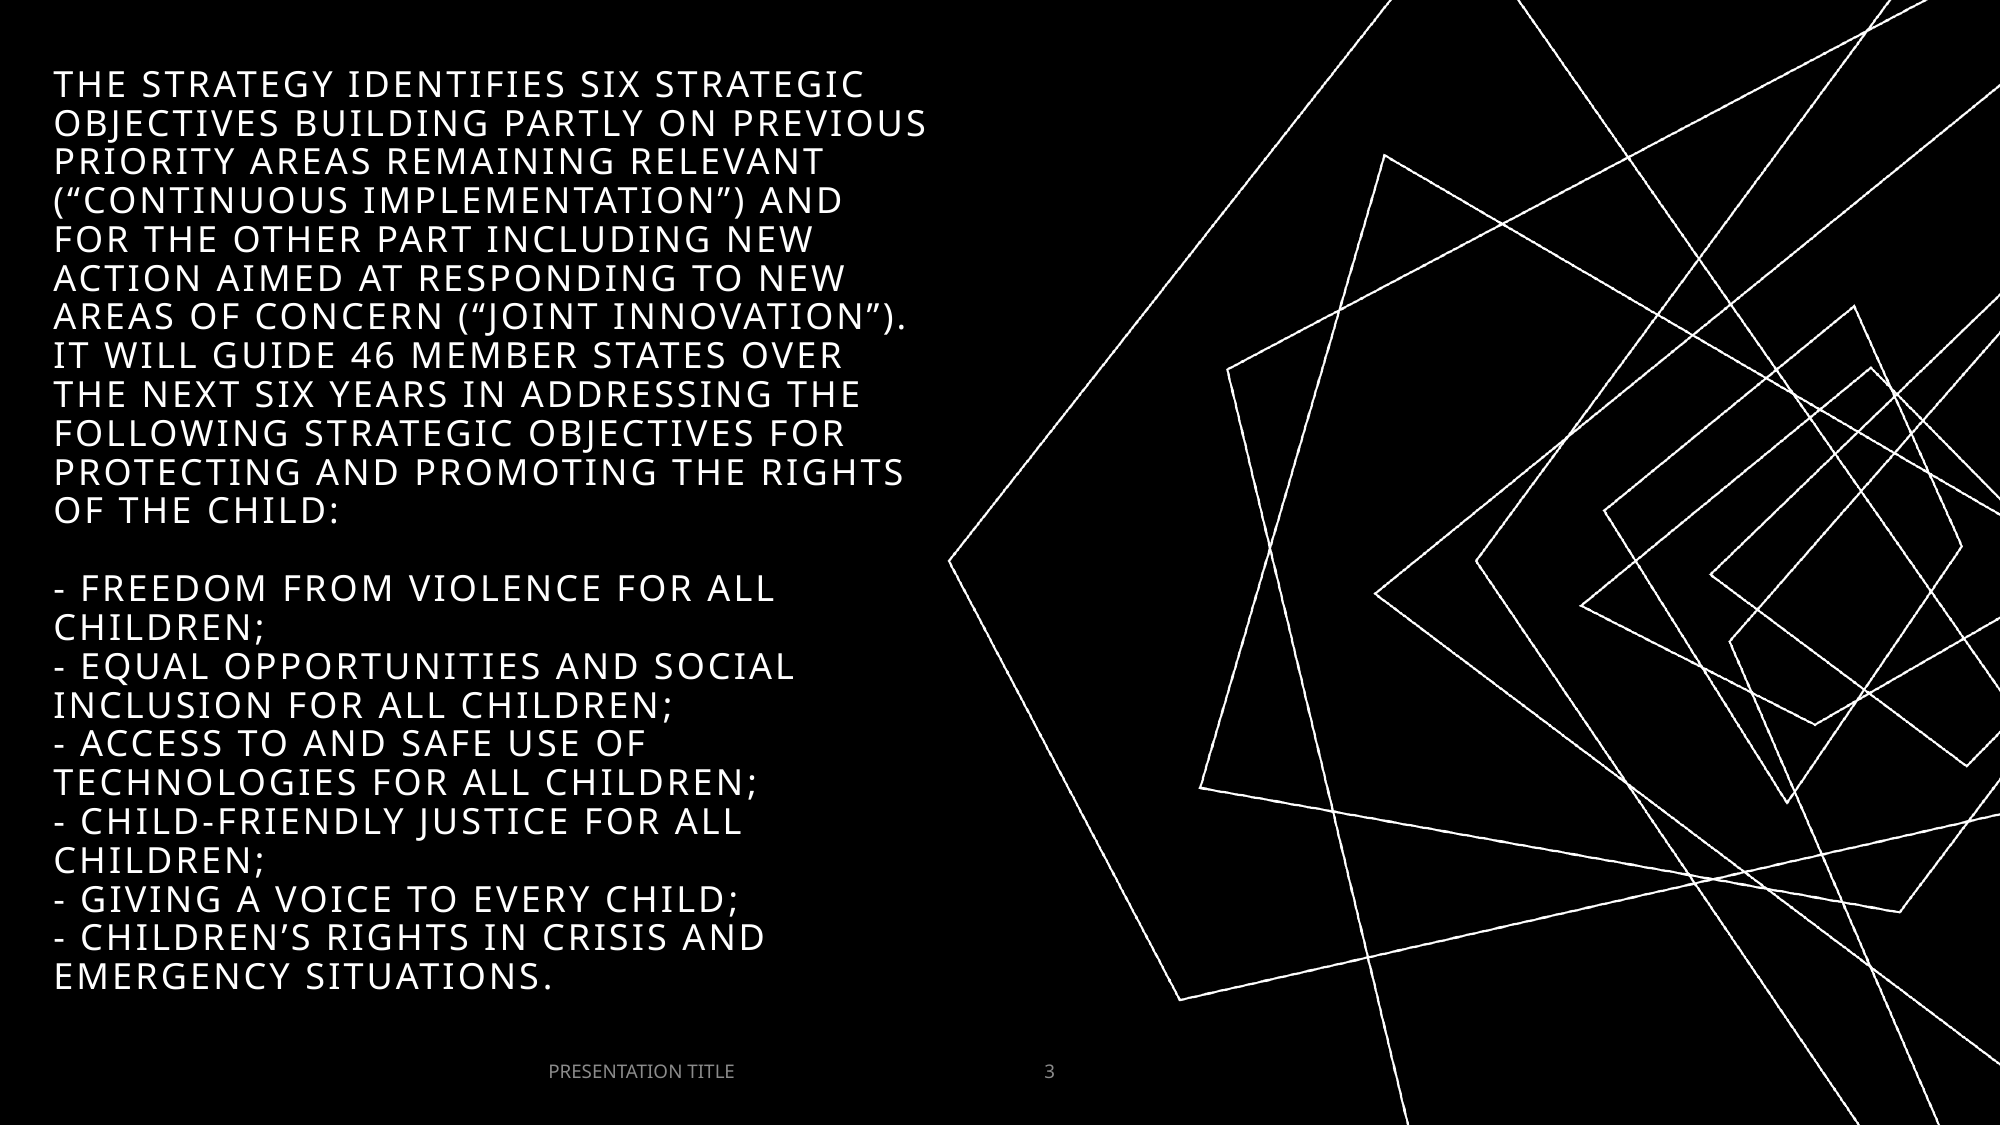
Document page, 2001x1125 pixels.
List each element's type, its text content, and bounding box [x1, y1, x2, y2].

footer PRESENTATION TITLE [437, 1042, 846, 1103]
picture [900, 0, 2000, 1125]
slide_number 3 [908, 1042, 1071, 1103]
title The Strategy identifies six strategic objectives building partly on previous priority areas remaining relevant (“continuous implementation”) and for the other part including new action aimed at responding to new areas of concern (“joint innovation”). It will guide 46 member States over the next six years in addressing the following strategic objectives for protecting and promoting the rights of the child: - Freedom from violence for all children; - Equal opportunities and social inclusion for all children; - Access to and safe use of technologies for all children; - Child-friendly justice for all children; - Giving a voice to every child; - Children’s rights in crisis and emergency situations. [38, 22, 946, 1005]
